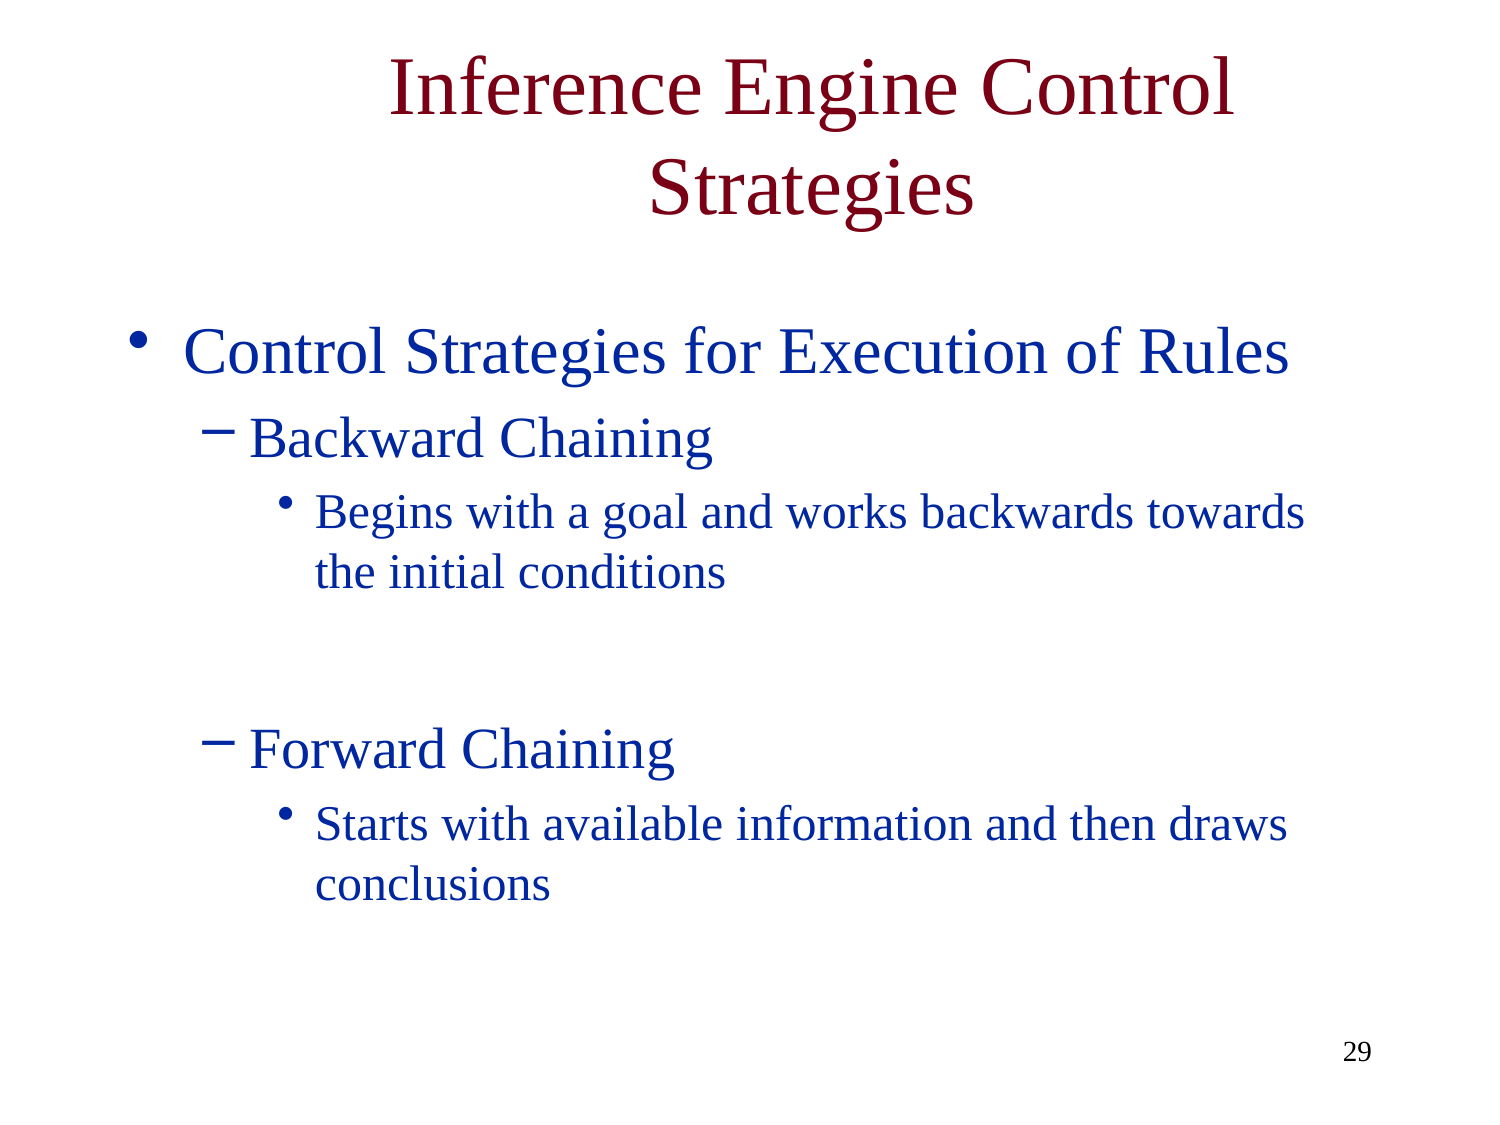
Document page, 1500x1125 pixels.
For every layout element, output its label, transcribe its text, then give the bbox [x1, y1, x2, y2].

title Inference Engine Control Strategies [249, 0, 1376, 263]
slide_number 29 [1074, 1024, 1388, 1101]
list Control Strategies for Execution of Rules Backward Chaining Begins with a goal and works backwards towards the initial conditions Forward Chaining Starts with available information and then draws conclusions [111, 299, 1376, 976]
